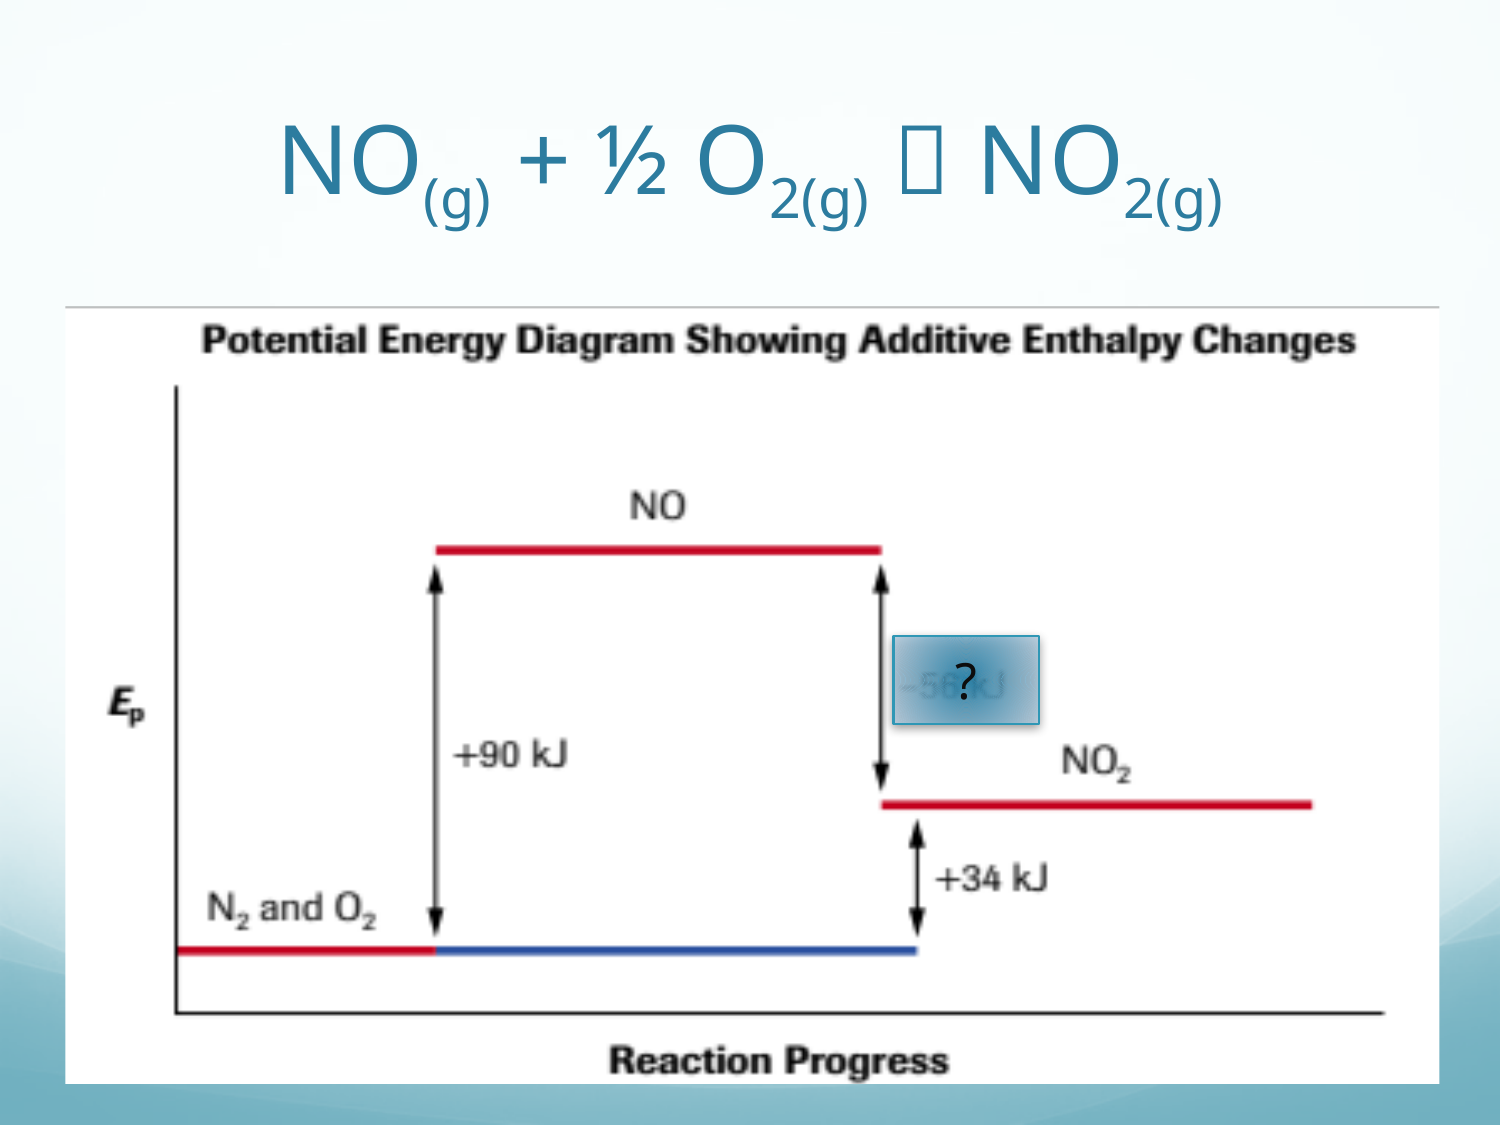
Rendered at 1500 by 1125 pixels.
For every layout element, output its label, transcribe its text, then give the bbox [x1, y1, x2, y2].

title NO(g) + ½ O2(g)  NO2(g) [90, 17, 1410, 237]
picture [64, 279, 1440, 1085]
